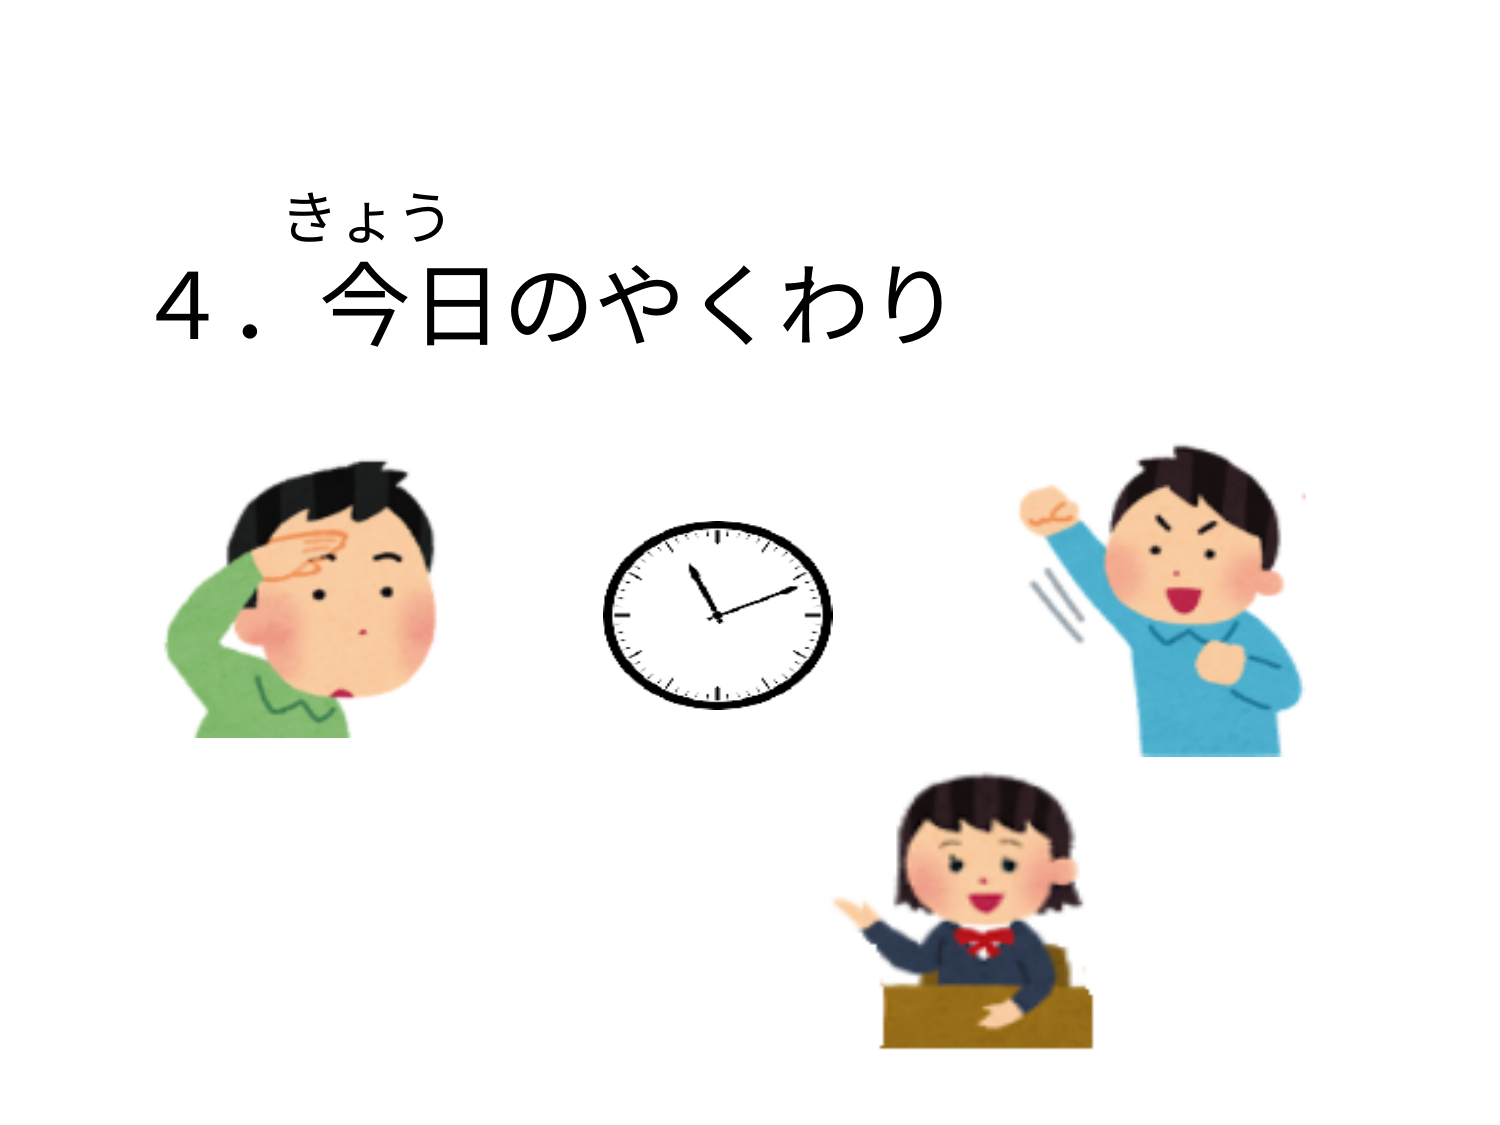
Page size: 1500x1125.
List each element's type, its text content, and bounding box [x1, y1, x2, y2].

picture [602, 521, 833, 710]
title ４．今日のやくわり [121, 105, 1397, 500]
picture [147, 454, 464, 739]
text_box きょう [265, 173, 1400, 329]
picture [823, 759, 1129, 1055]
picture [1009, 438, 1306, 757]
